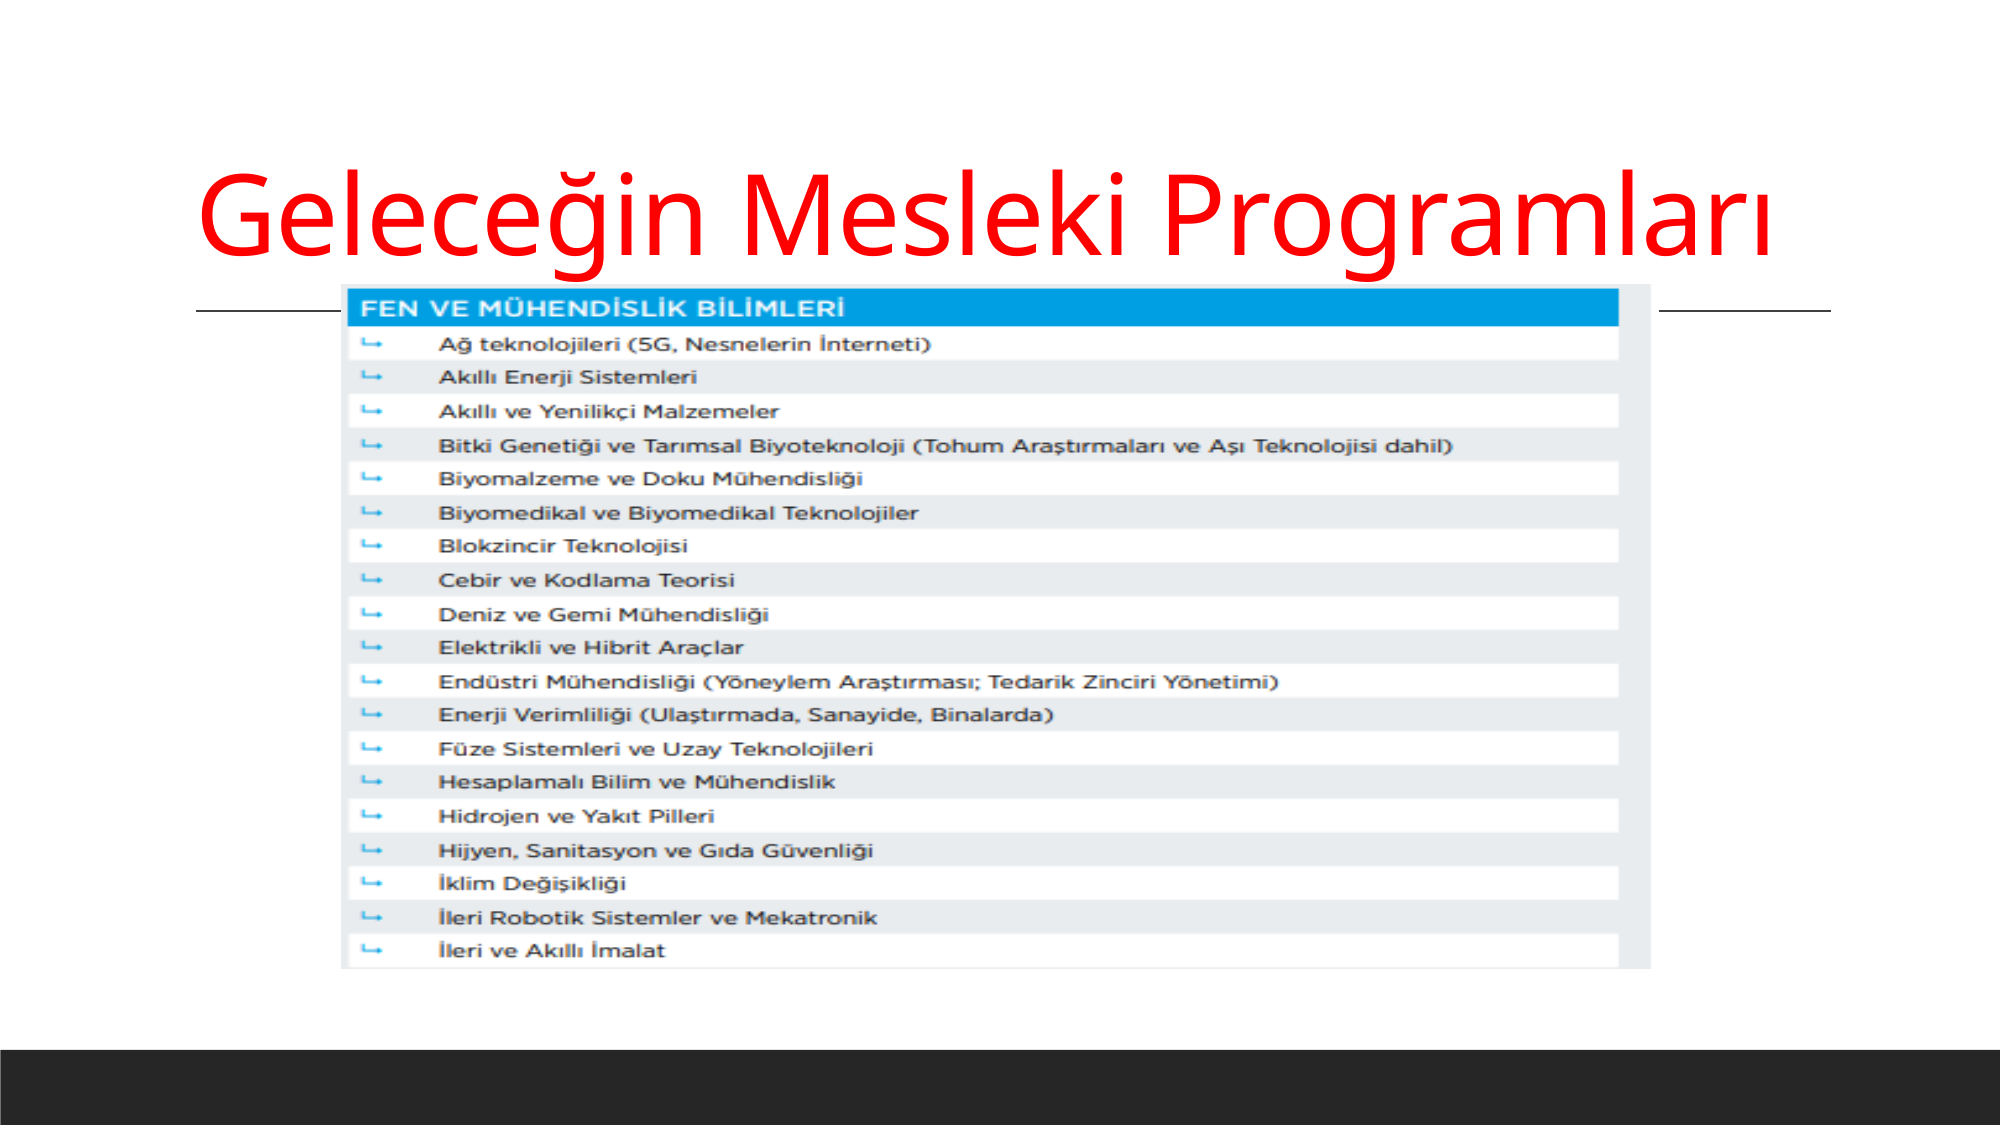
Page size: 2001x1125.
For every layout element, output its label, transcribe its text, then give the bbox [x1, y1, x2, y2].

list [340, 284, 1660, 969]
title Geleceğin Mesleki Programları [180, 47, 1830, 285]
